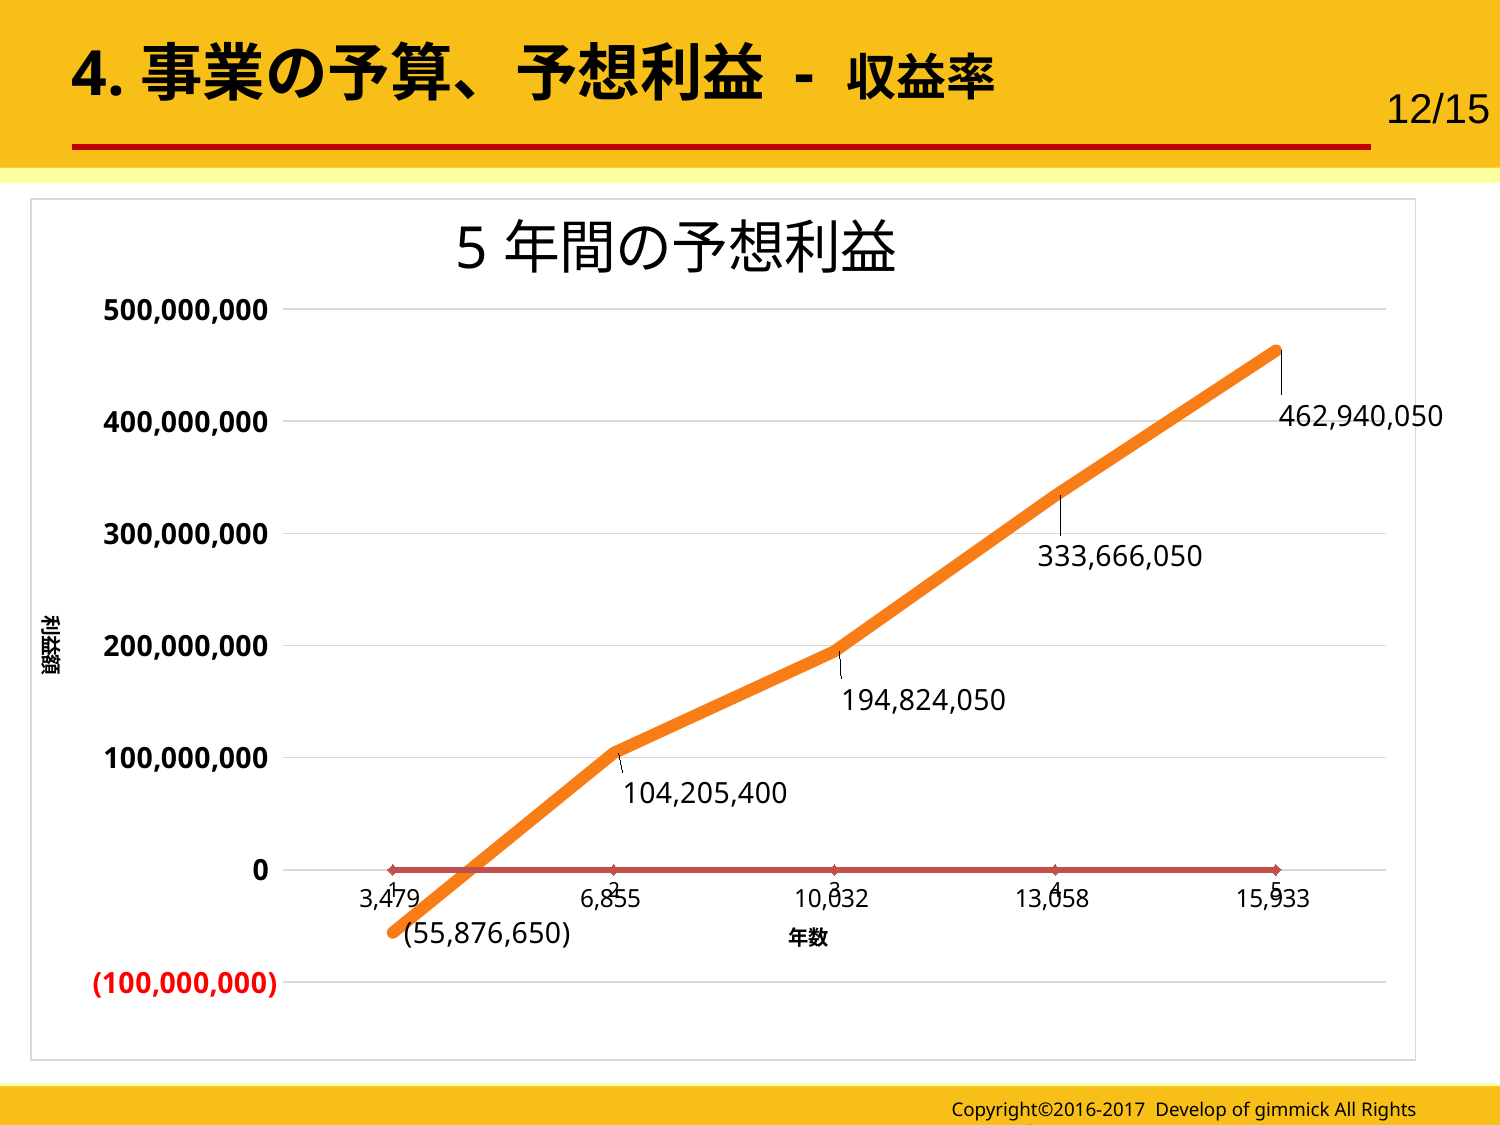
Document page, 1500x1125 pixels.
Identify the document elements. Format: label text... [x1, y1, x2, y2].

chart [30, 198, 1453, 1061]
text_box 12/15 [1371, 74, 1500, 140]
text_box 4.事業の予算、予想利益 - 収益率 [71, 41, 1372, 110]
text_box Copyright©2016-2017 Develop of gimmick All Rights Reserved. [951, 1098, 1500, 1125]
picture [0, 0, 1500, 1125]
